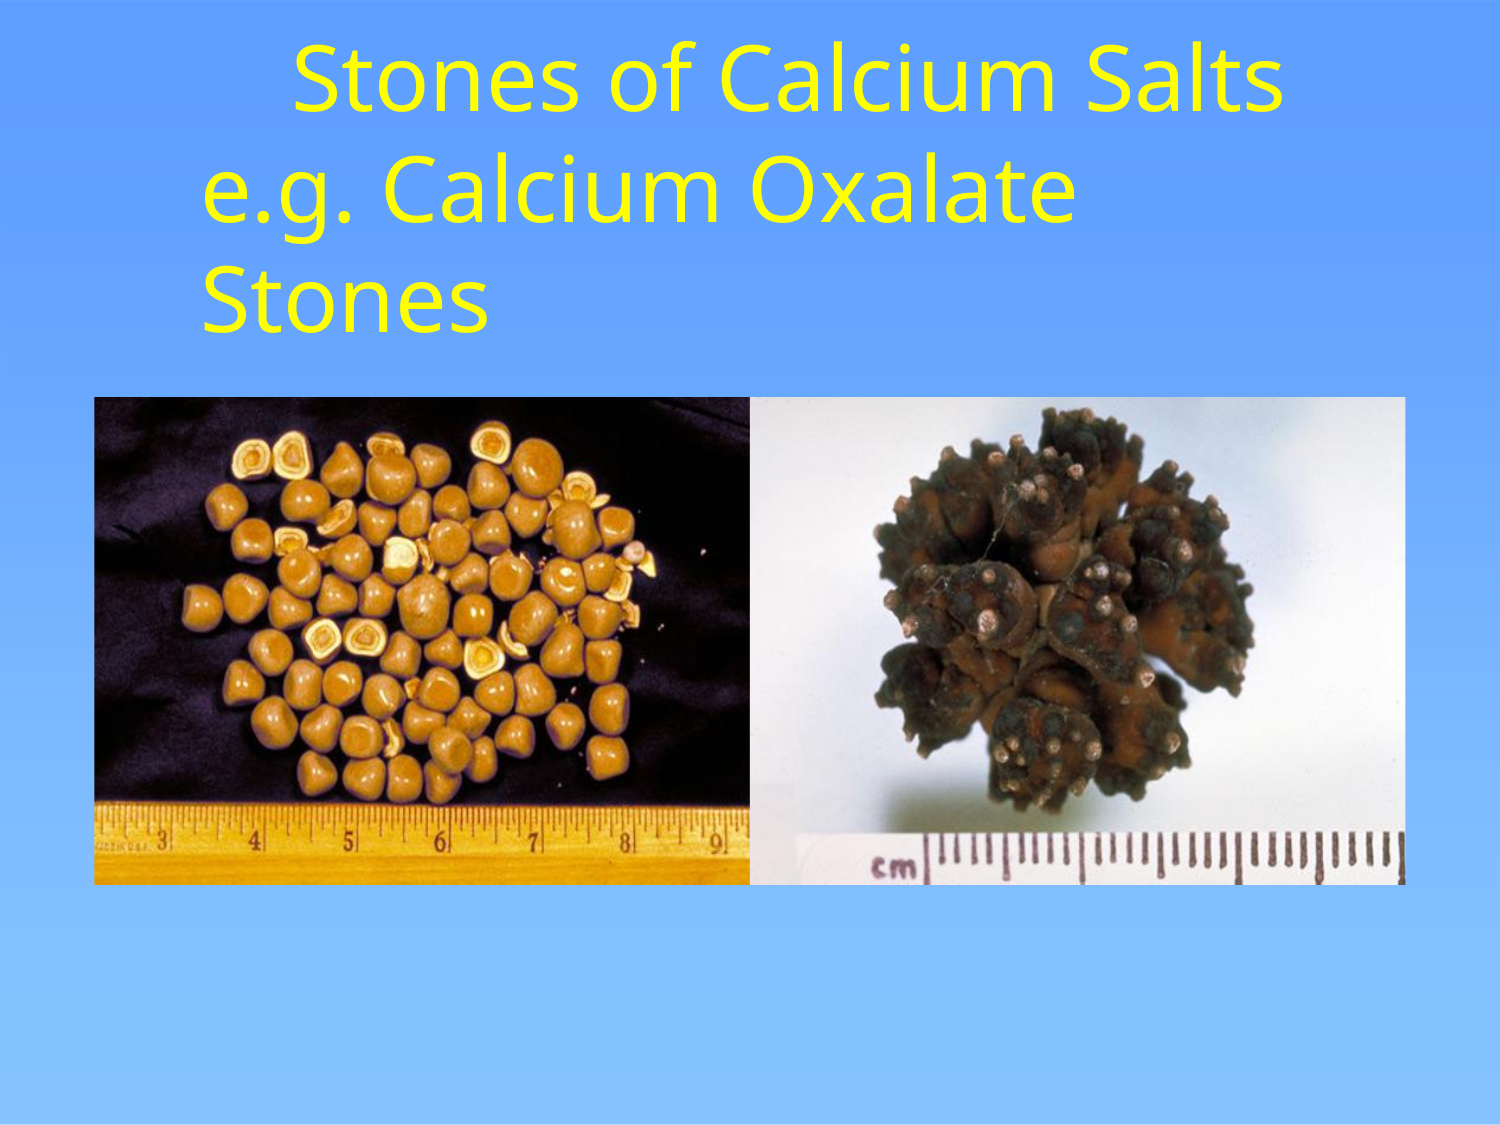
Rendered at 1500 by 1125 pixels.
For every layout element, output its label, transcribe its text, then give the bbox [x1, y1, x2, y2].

picture [0, 0, 1500, 1125]
text_box [94, 397, 1406, 885]
text_box Stones of Calcium Salts e.g. Calcium Oxalate Stones [197, 19, 1329, 351]
